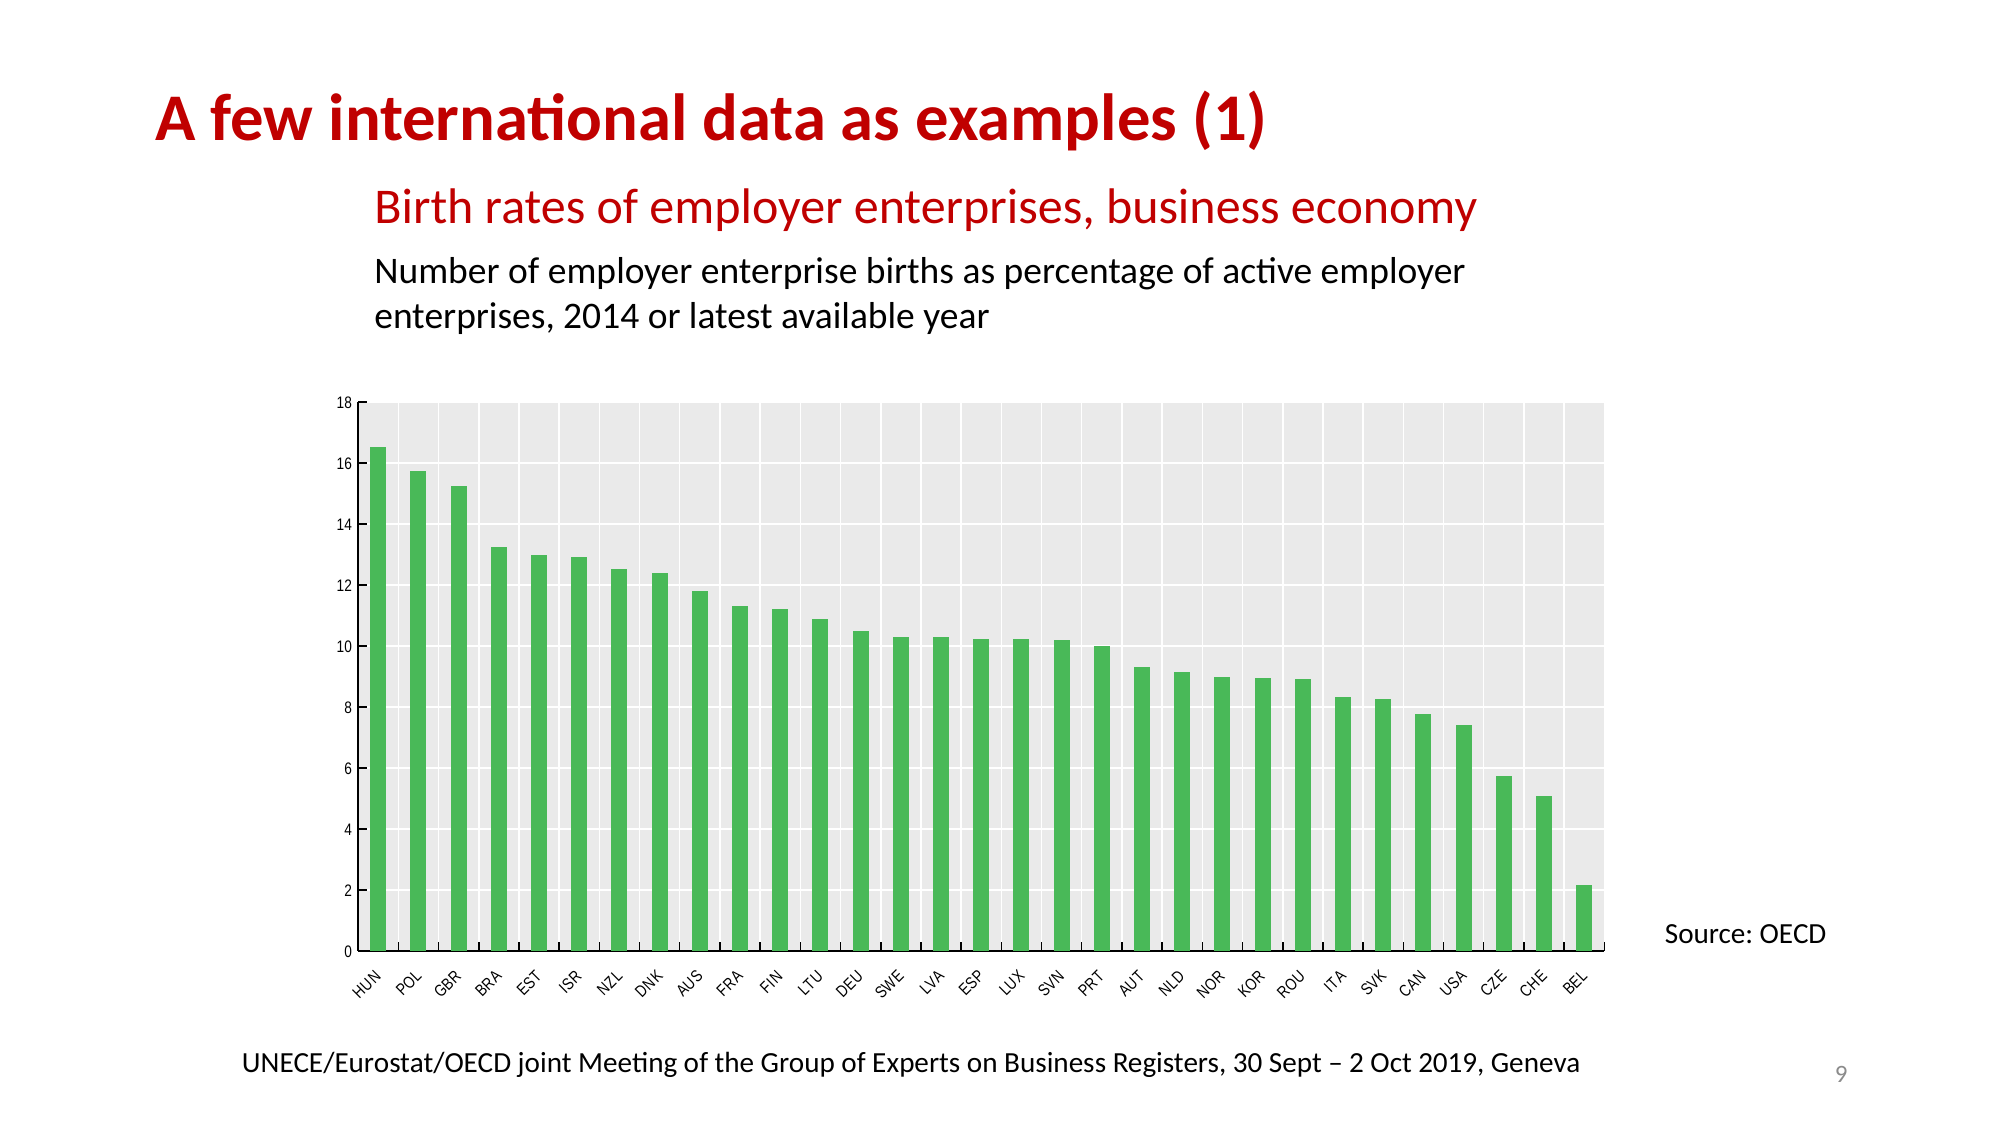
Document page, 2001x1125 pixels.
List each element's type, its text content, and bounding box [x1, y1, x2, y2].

slide_number 9 [1412, 1042, 1863, 1103]
title A few international data as examples (1) [140, 71, 1646, 167]
text_box Source: OECD [1649, 906, 1843, 957]
chart [298, 381, 1624, 1031]
text_box Birth rates of employer enterprises, business economy Number of employer enterprise births as percentage of active employer enterprises, 2014 or latest available year [359, 165, 1569, 343]
footer UNECE/Eurostat/OECD joint Meeting of the Group of Experts on Business Registers, 30 Sept – 2 Oct 2019, Geneva [222, 1030, 1601, 1091]
